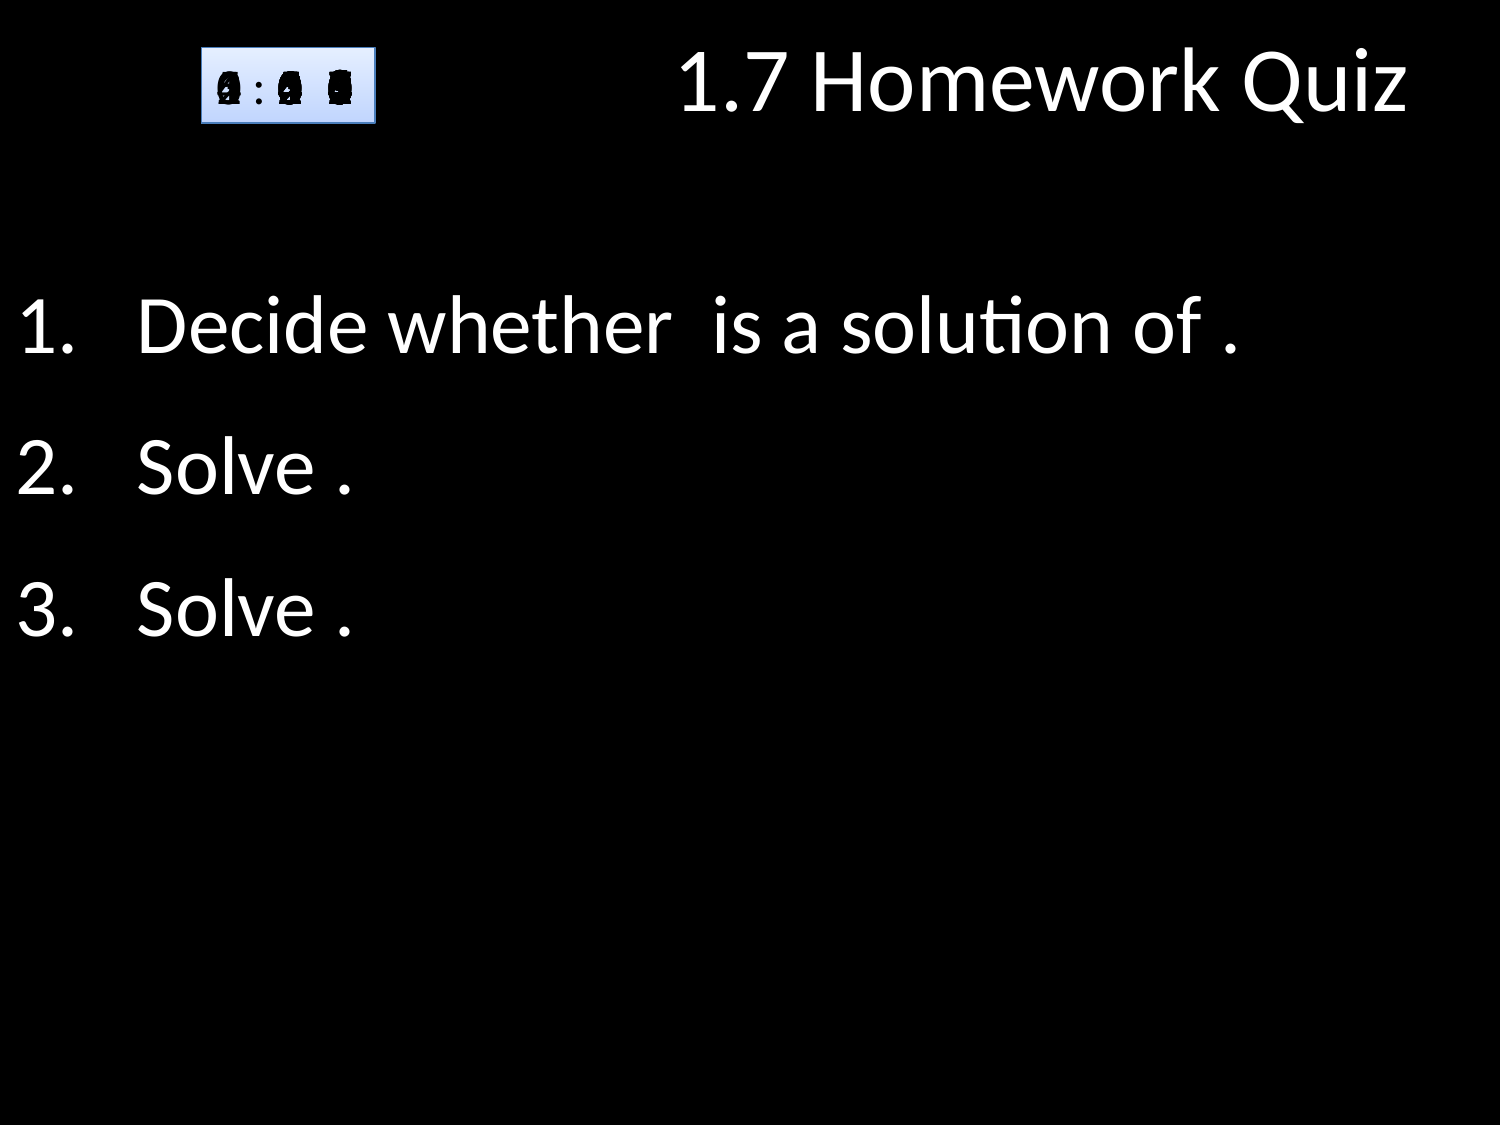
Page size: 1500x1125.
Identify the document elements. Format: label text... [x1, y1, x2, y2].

title 1.7 Homework Quiz [75, 0, 1425, 150]
text_box 9 [312, 47, 363, 123]
text_box 0 [201, 47, 252, 123]
text_box 0 [262, 47, 312, 123]
text_box : [252, 47, 262, 123]
text_box [201, 47, 376, 124]
